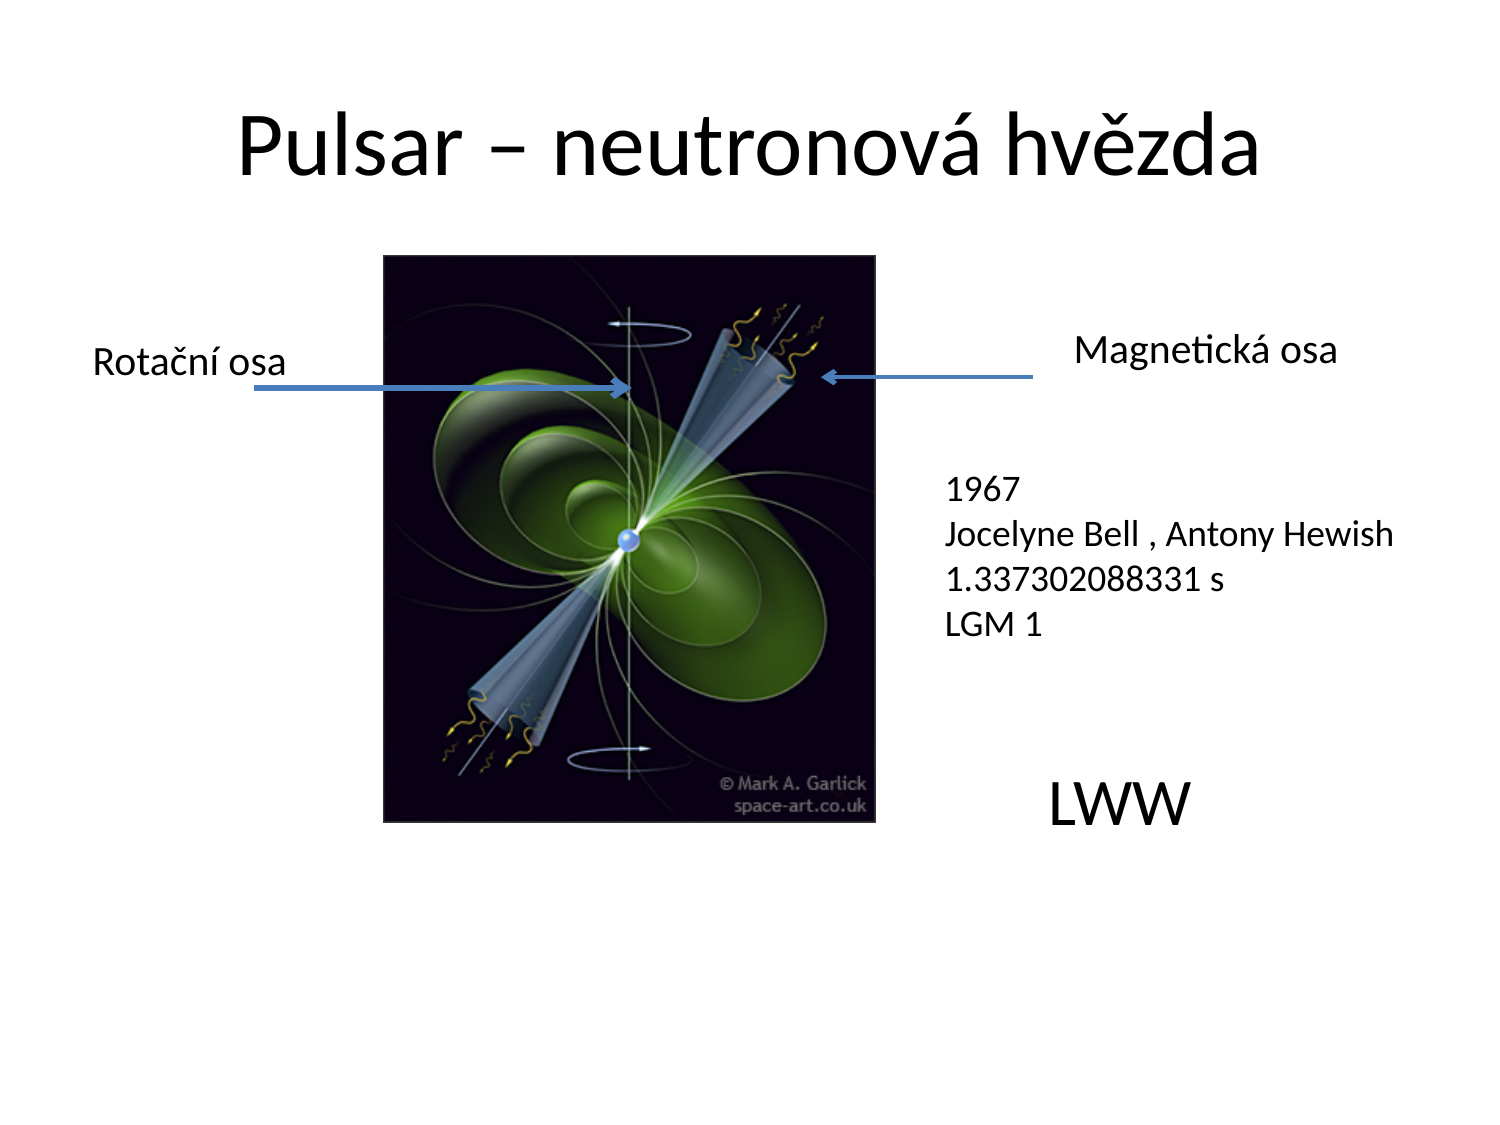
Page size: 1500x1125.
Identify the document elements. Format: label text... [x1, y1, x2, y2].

title Pulsar – neutronová hvězda [75, 45, 1425, 233]
text_box 1967 Jocelyne Bell , Antony Hewish 1.337302088331 s LGM 1 [930, 456, 1411, 651]
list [383, 255, 877, 823]
text_box Rotační osa [77, 326, 302, 392]
text_box Magnetická osa [1058, 314, 1354, 380]
text_box LWW [1034, 751, 1208, 847]
